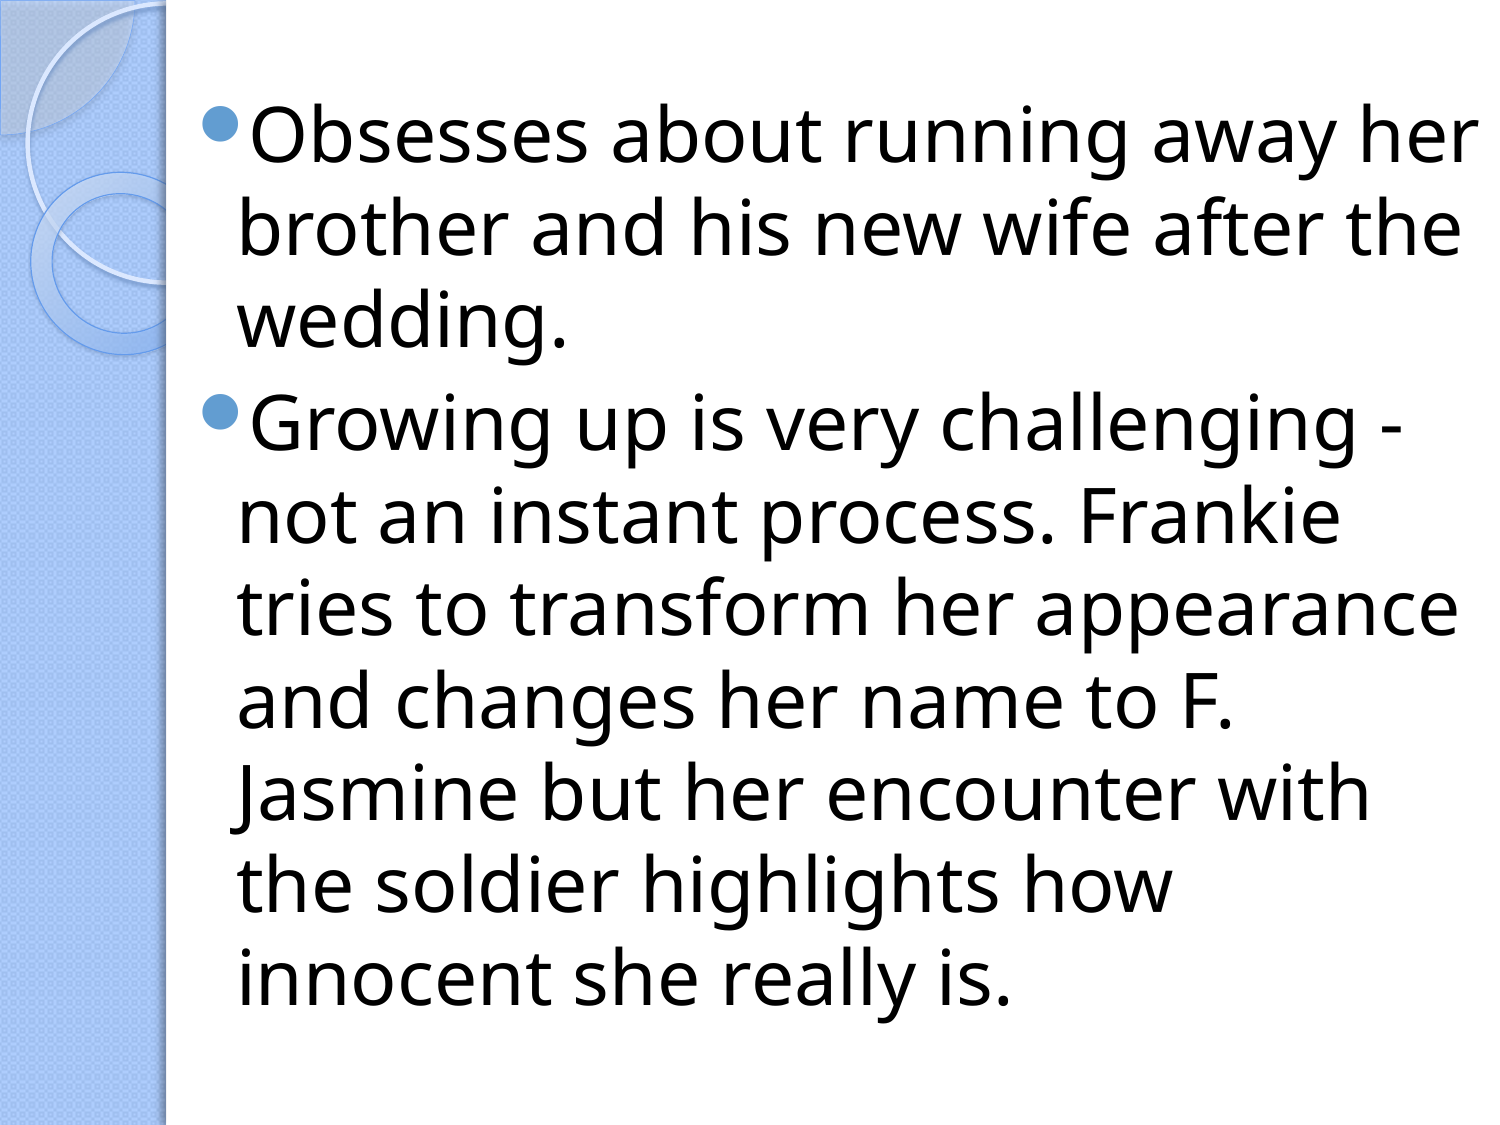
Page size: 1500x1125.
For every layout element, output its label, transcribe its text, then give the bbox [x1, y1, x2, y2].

list Obsesses about running away her brother and his new wife after the wedding. Growing up is very challenging - not an instant process. Frankie tries to transform her appearance and changes her name to F. Jasmine but her encounter with the soldier highlights how innocent she really is. [171, 78, 1500, 1106]
